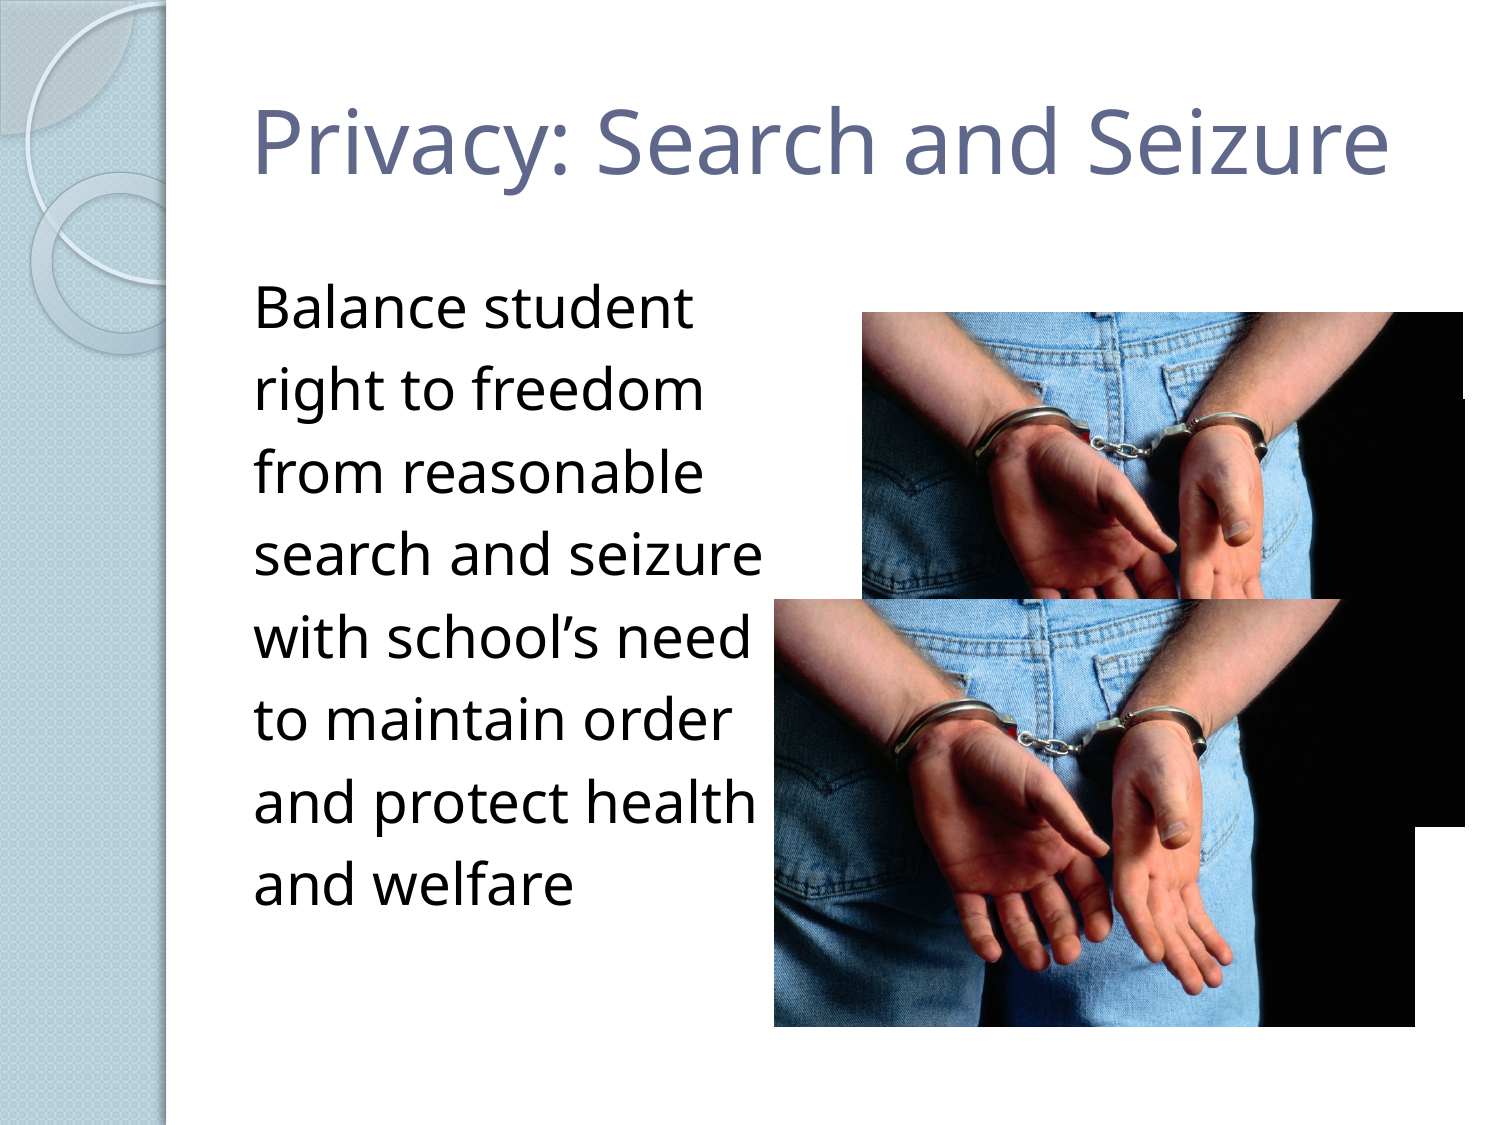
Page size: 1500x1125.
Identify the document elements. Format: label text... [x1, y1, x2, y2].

picture [774, 399, 1466, 1027]
title Privacy: Search and Seizure [235, 45, 1466, 233]
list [862, 312, 1463, 713]
list Balance student right to freedom from reasonable search and seizure with school’s need to maintain order and protect health and welfare [225, 262, 825, 1028]
